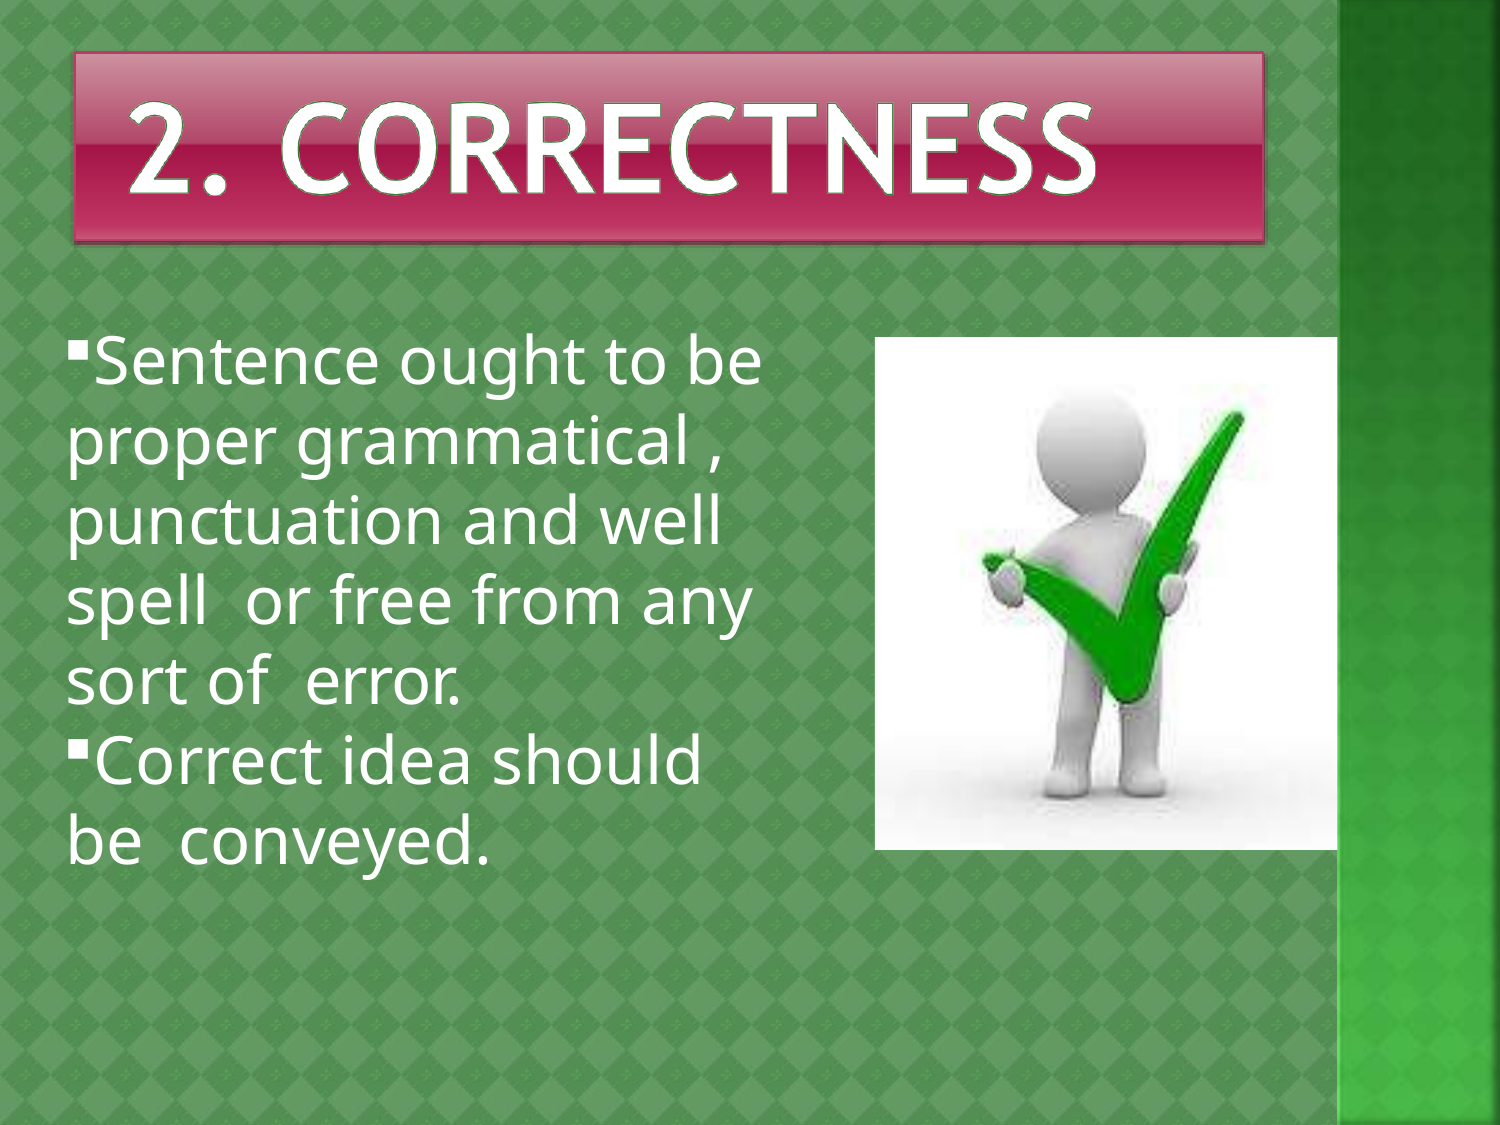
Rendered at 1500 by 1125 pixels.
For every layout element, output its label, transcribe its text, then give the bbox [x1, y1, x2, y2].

text_box [874, 337, 1338, 850]
text_box [75, 52, 1263, 240]
text_box [67, 49, 1271, 252]
text_box [128, 101, 1096, 196]
picture [0, 0, 1337, 1125]
text_box Sentence ought to be proper grammatical , punctuation and well spell or free from any sort of error. Correct idea should be conveyed. [62, 316, 861, 878]
text_box [1337, 0, 1500, 1125]
